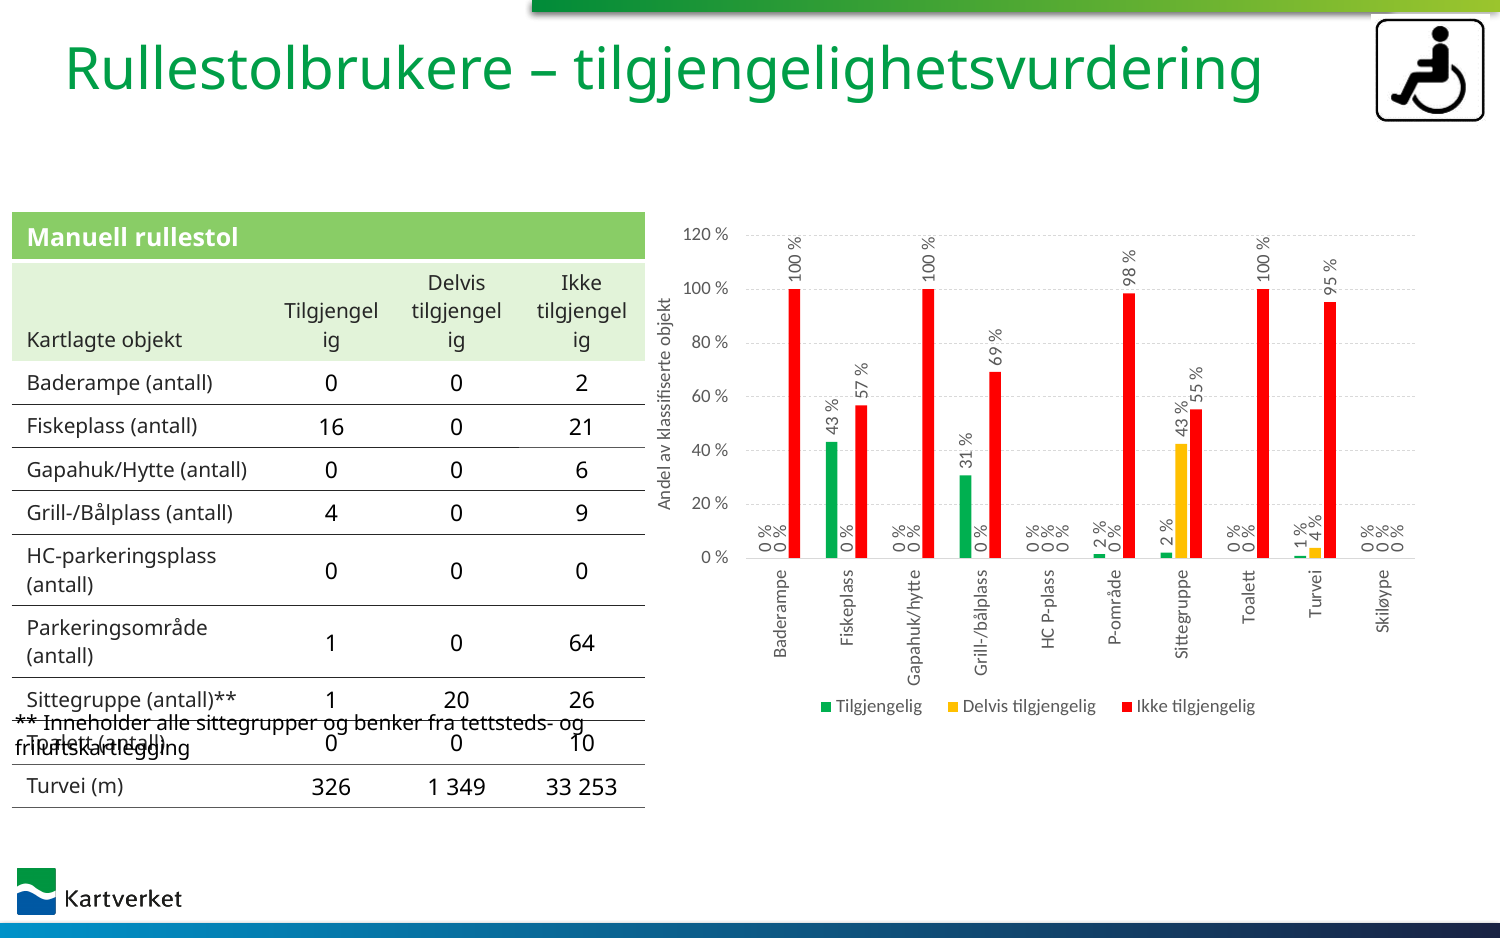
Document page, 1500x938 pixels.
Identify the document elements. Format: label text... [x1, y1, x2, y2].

table_cell 16 [269, 405, 394, 447]
table_cell 0 [269, 361, 394, 404]
table_cell 33 253 [519, 768, 645, 807]
table_cell Ikke tilgjengelig [519, 263, 638, 361]
table_cell 26 [519, 678, 638, 702]
text_box Rullestolbrukere – tilgjengelighetsvurdering [49, 12, 1372, 109]
table_cell 20 [394, 678, 519, 702]
table_cell 6 [519, 448, 638, 490]
table_cell 1 [269, 678, 394, 702]
table_cell Baderampe (antall) [12, 361, 269, 404]
table_cell 0 [269, 535, 394, 605]
table_cell Fiskeplass (antall) [12, 405, 269, 447]
table_cell 1 [269, 606, 394, 677]
table_header Manuell rullestol [12, 212, 645, 259]
table_cell HC-parkeringsplass (antall) [12, 535, 269, 605]
table_cell 64 [519, 606, 638, 677]
table_cell Grill-/Bålplass (antall) [12, 491, 269, 534]
table_cell 326 [269, 768, 394, 807]
picture [643, 218, 1427, 728]
table_cell 0 [394, 448, 519, 490]
table_cell 9 [519, 491, 638, 534]
table_cell 0 [394, 535, 519, 605]
table_cell 1 349 [394, 768, 519, 807]
table_cell 21 [519, 405, 638, 447]
table_cell 0 [519, 535, 638, 605]
table_cell 0 [394, 606, 519, 677]
table_cell 0 [394, 491, 519, 534]
table_cell 0 [394, 361, 519, 404]
table_cell 0 [269, 448, 394, 490]
table_cell Delvis tilgjengelig [394, 263, 519, 361]
table_cell 4 [269, 491, 394, 534]
table_cell Gapahuk/Hytte (antall) [12, 448, 269, 490]
text_box ** Inneholder alle sittegrupper og benker fra tettsteds- og friluftskartlegging [0, 702, 745, 768]
table_cell Turvei (m) [12, 768, 269, 807]
table_cell Sittegruppe (antall)** [12, 678, 269, 702]
table_cell Kartlagte objekt [12, 263, 269, 361]
table_cell 0 [394, 405, 519, 447]
table_cell Parkeringsområde (antall) [12, 606, 269, 677]
table_cell Tilgjengelig [269, 263, 394, 361]
table_cell 2 [519, 361, 638, 404]
picture [1371, 13, 1491, 127]
